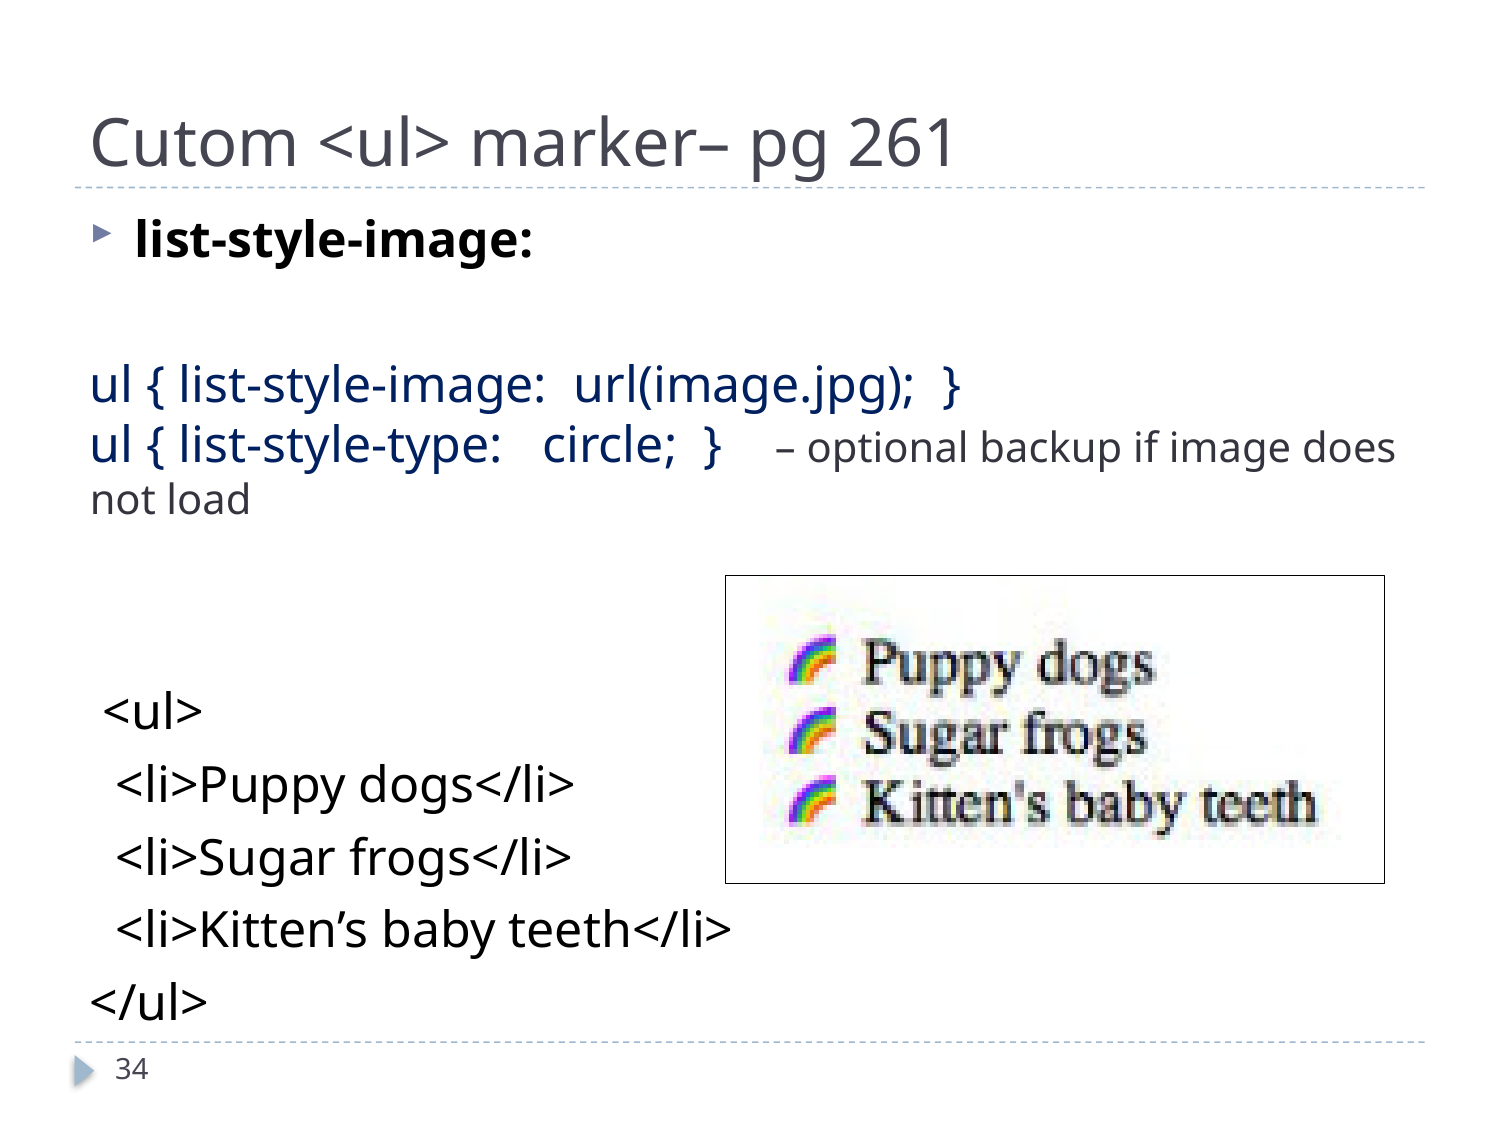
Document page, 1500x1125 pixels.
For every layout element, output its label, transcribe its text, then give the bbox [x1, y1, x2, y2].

picture [724, 574, 1385, 884]
title Cutom <ul> marker– pg 261 [75, 24, 1425, 188]
list list-style-image: ul { list-style-image: url(image.jpg); } ul { list-style-type: circle; } – optional backup if image does not load <ul> <li>Puppy dogs</li> <li>Sugar frogs</li> <li>Kitten’s baby teeth</li> </ul> [75, 200, 1425, 1100]
